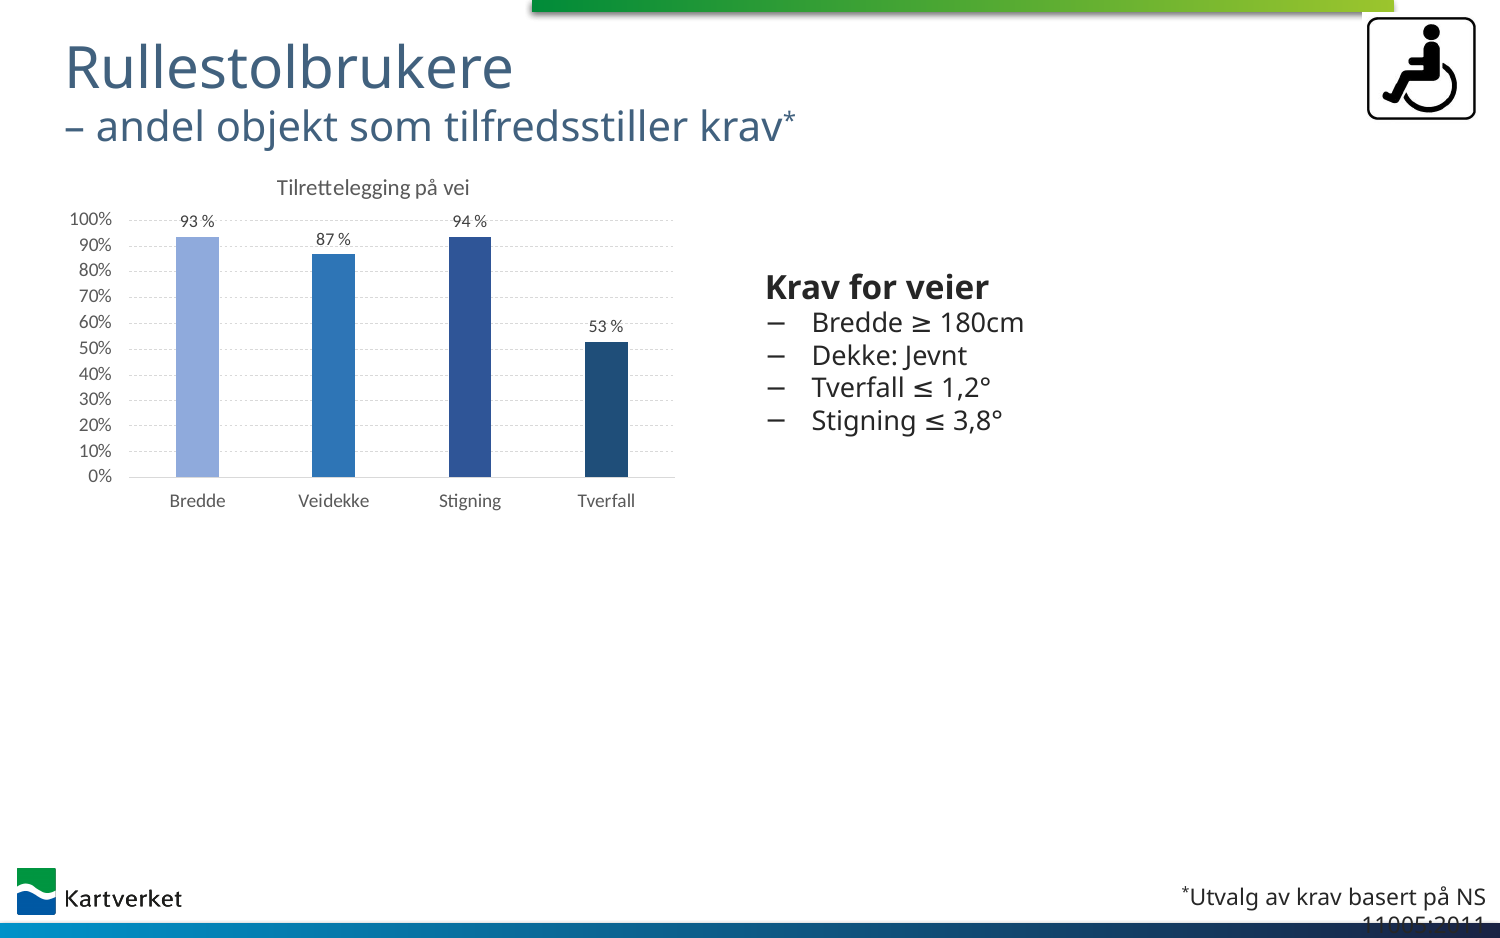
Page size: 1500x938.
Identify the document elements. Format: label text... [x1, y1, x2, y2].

text_box *Utvalg av krav basert på NS 11005:2011 [1068, 873, 1500, 938]
picture [62, 166, 685, 519]
text_box Krav for veier Bredde ≥ 180cm Dekke: Jevnt Tverfall ≤ 1,2° Stigning ≤ 3,8° [750, 258, 1234, 444]
picture [1362, 12, 1481, 126]
text_box Rullestolbrukere – andel objekt som tilfredsstiller krav* [49, 25, 1431, 158]
